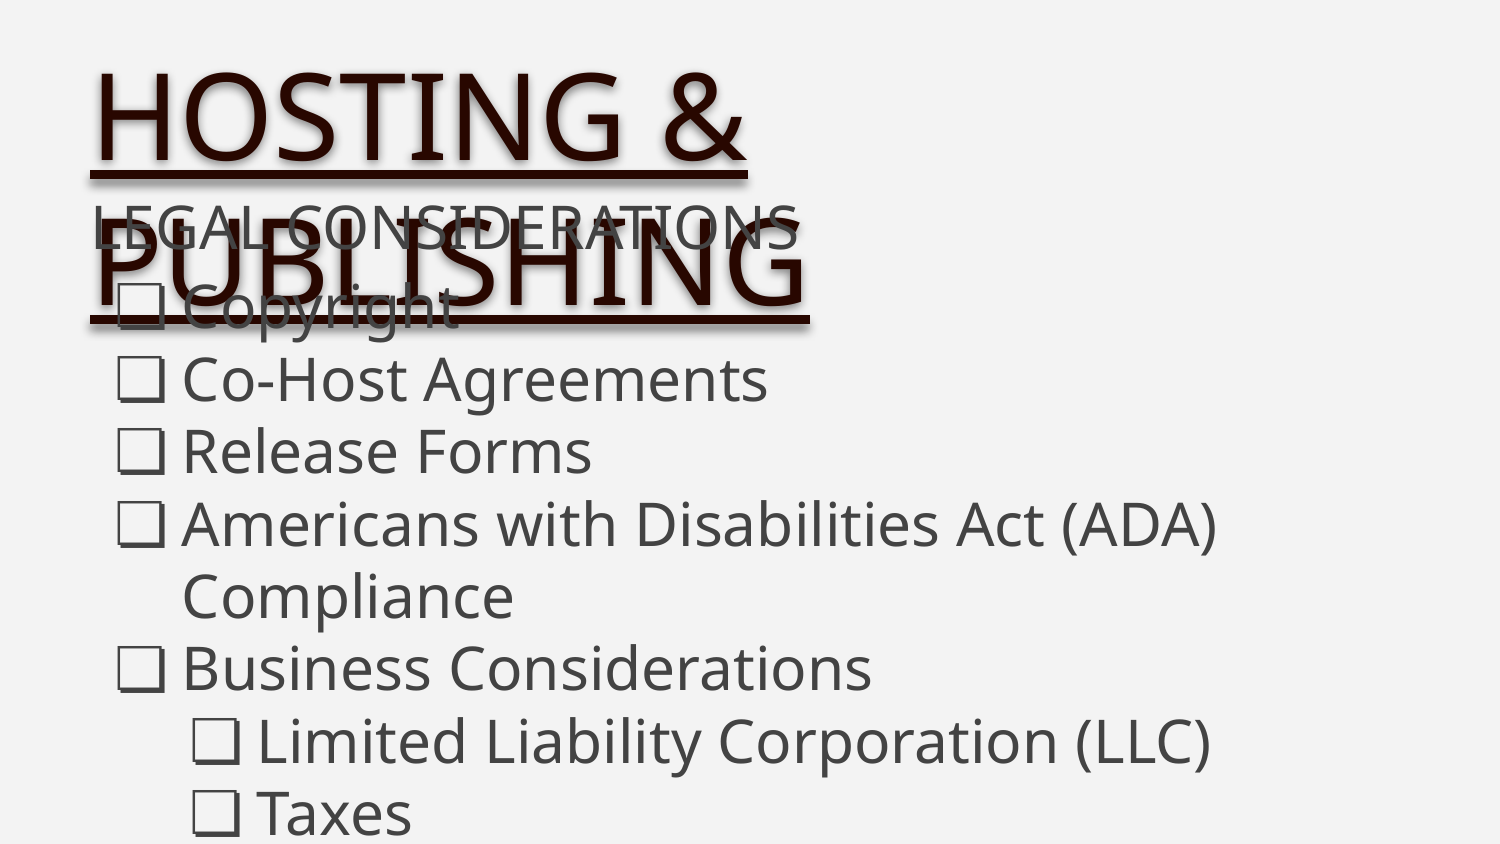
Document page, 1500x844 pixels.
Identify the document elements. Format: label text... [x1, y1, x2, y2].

text_box Copyright Co-Host Agreements Release Forms Americans with Disabilities Act (ADA) Compliance Business Considerations Limited Liability Corporation (LLC) Taxes [91, 253, 1425, 844]
text_box LEGAL CONSIDERATIONS [75, 174, 1425, 247]
text_box HOSTING & PUBLISHING [75, 24, 1425, 174]
